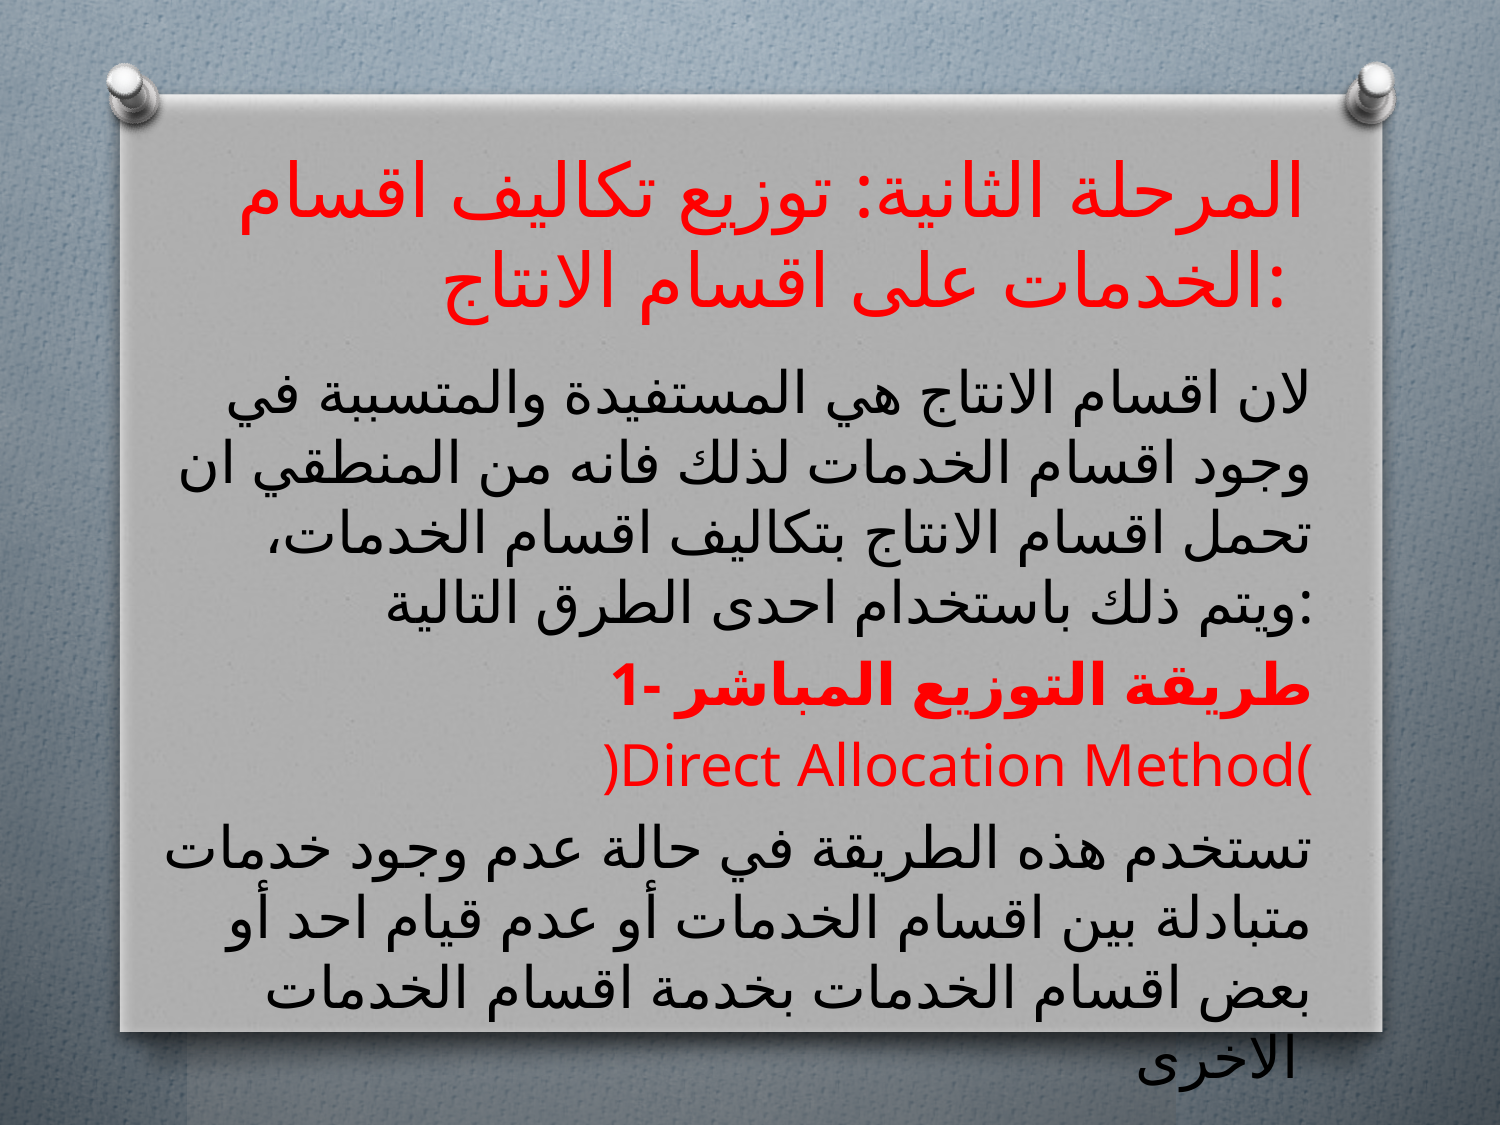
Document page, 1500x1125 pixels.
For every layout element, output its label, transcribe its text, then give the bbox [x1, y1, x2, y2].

title المرحلة الثانية: توزيع تكاليف اقسام الخدمات على اقسام الانتاج: [179, 134, 1323, 332]
picture [1317, 35, 1439, 156]
picture [75, 29, 198, 153]
list لان اقسام الانتاج هي المستفيدة والمتسببة في وجود اقسام الخدمات لذلك فانه من المنطقي ان تحمل اقسام الانتاج بتكاليف اقسام الخدمات، ويتم ذلك باستخدام احدى الطرق التالية: 1- طريقة التوزيع المباشر )Direct Allocation Method( تستخدم هذه الطريقة في حالة عدم وجود خدمات متبادلة بين اقسام الخدمات أو عدم قيام احد أو بعض اقسام الخدمات بخدمة اقسام الخدمات الاخرى [147, 347, 1329, 965]
